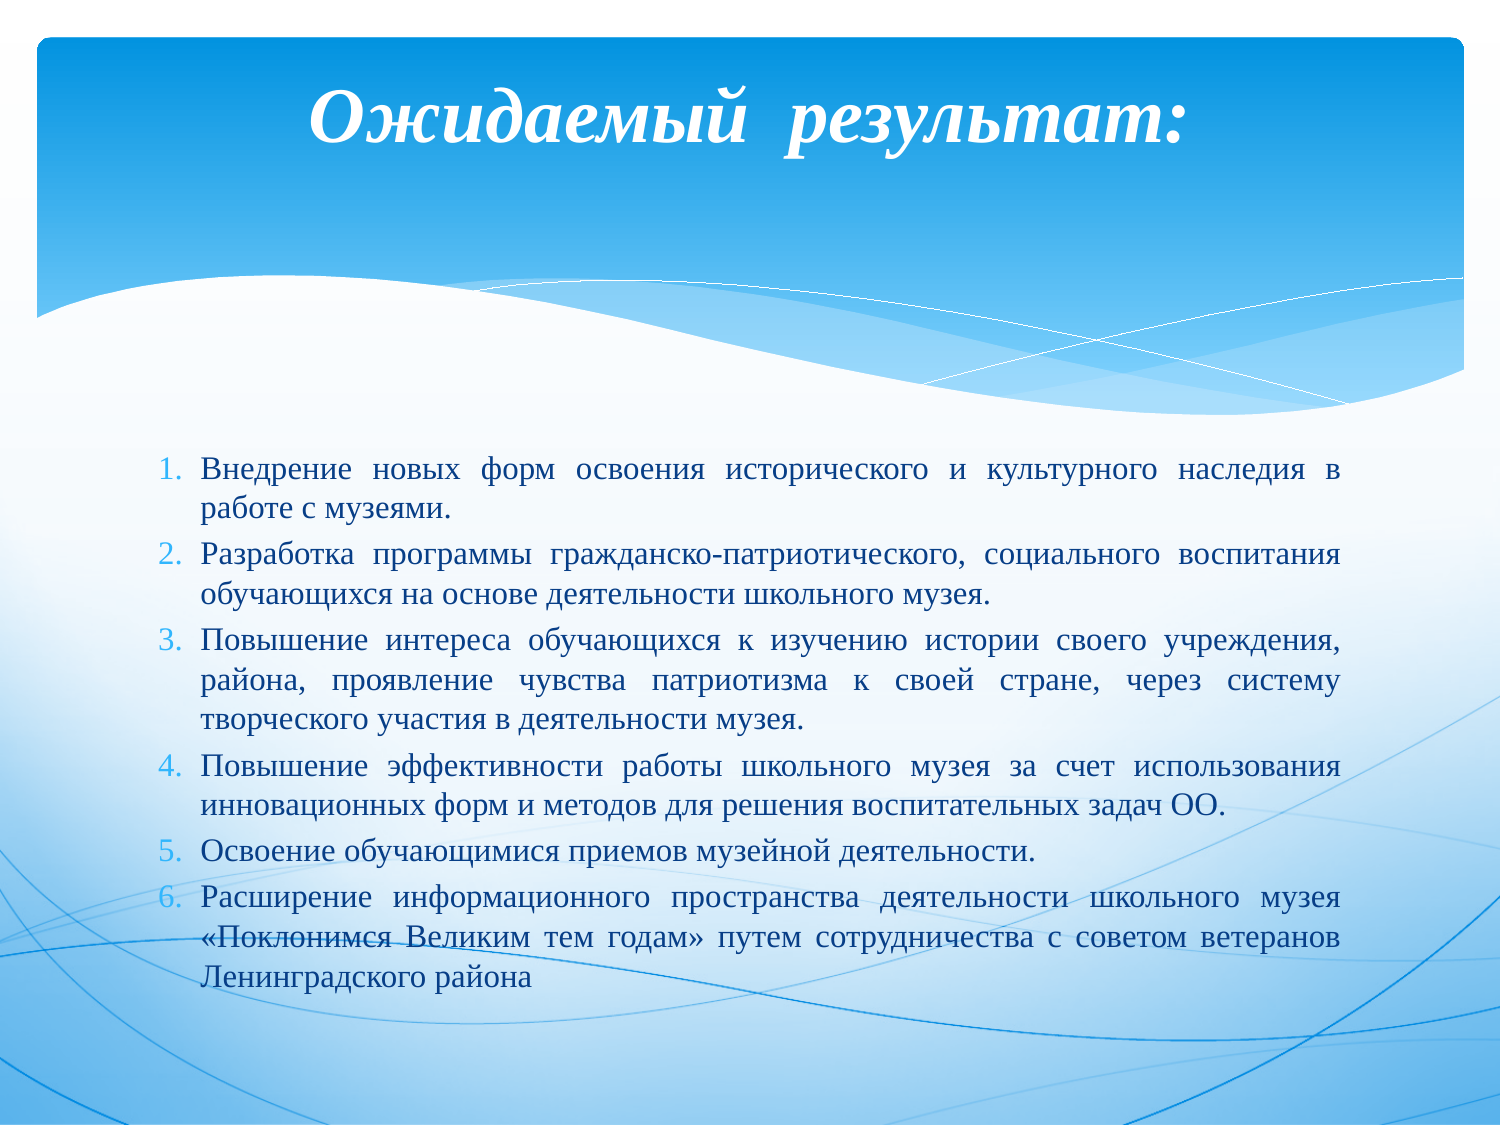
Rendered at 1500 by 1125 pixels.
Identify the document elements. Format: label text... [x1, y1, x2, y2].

list Внедрение новых форм освоения исторического и культурного наследия в работе с музеями. Разработка программы гражданско-патриотического, социального воспитания обучающихся на основе деятельности школьного музея. Повышение интереса обучающихся к изучению истории своего учреждения, района, проявление чувства патриотизма к своей стране, через систему творческого участия в деятельности музея. Повышение эффективности работы школьного музея за счет использования инновационных форм и методов для решения воспитательных задач ОО. Освоение обучающимися приемов музейной деятельности. Расширение информационного пространства деятельности школьного музея «Поклонимся Великим тем годам» путем сотрудничества с советом ветеранов Ленинградского района [143, 438, 1359, 1005]
title Ожидаемый результат: [75, 55, 1425, 261]
